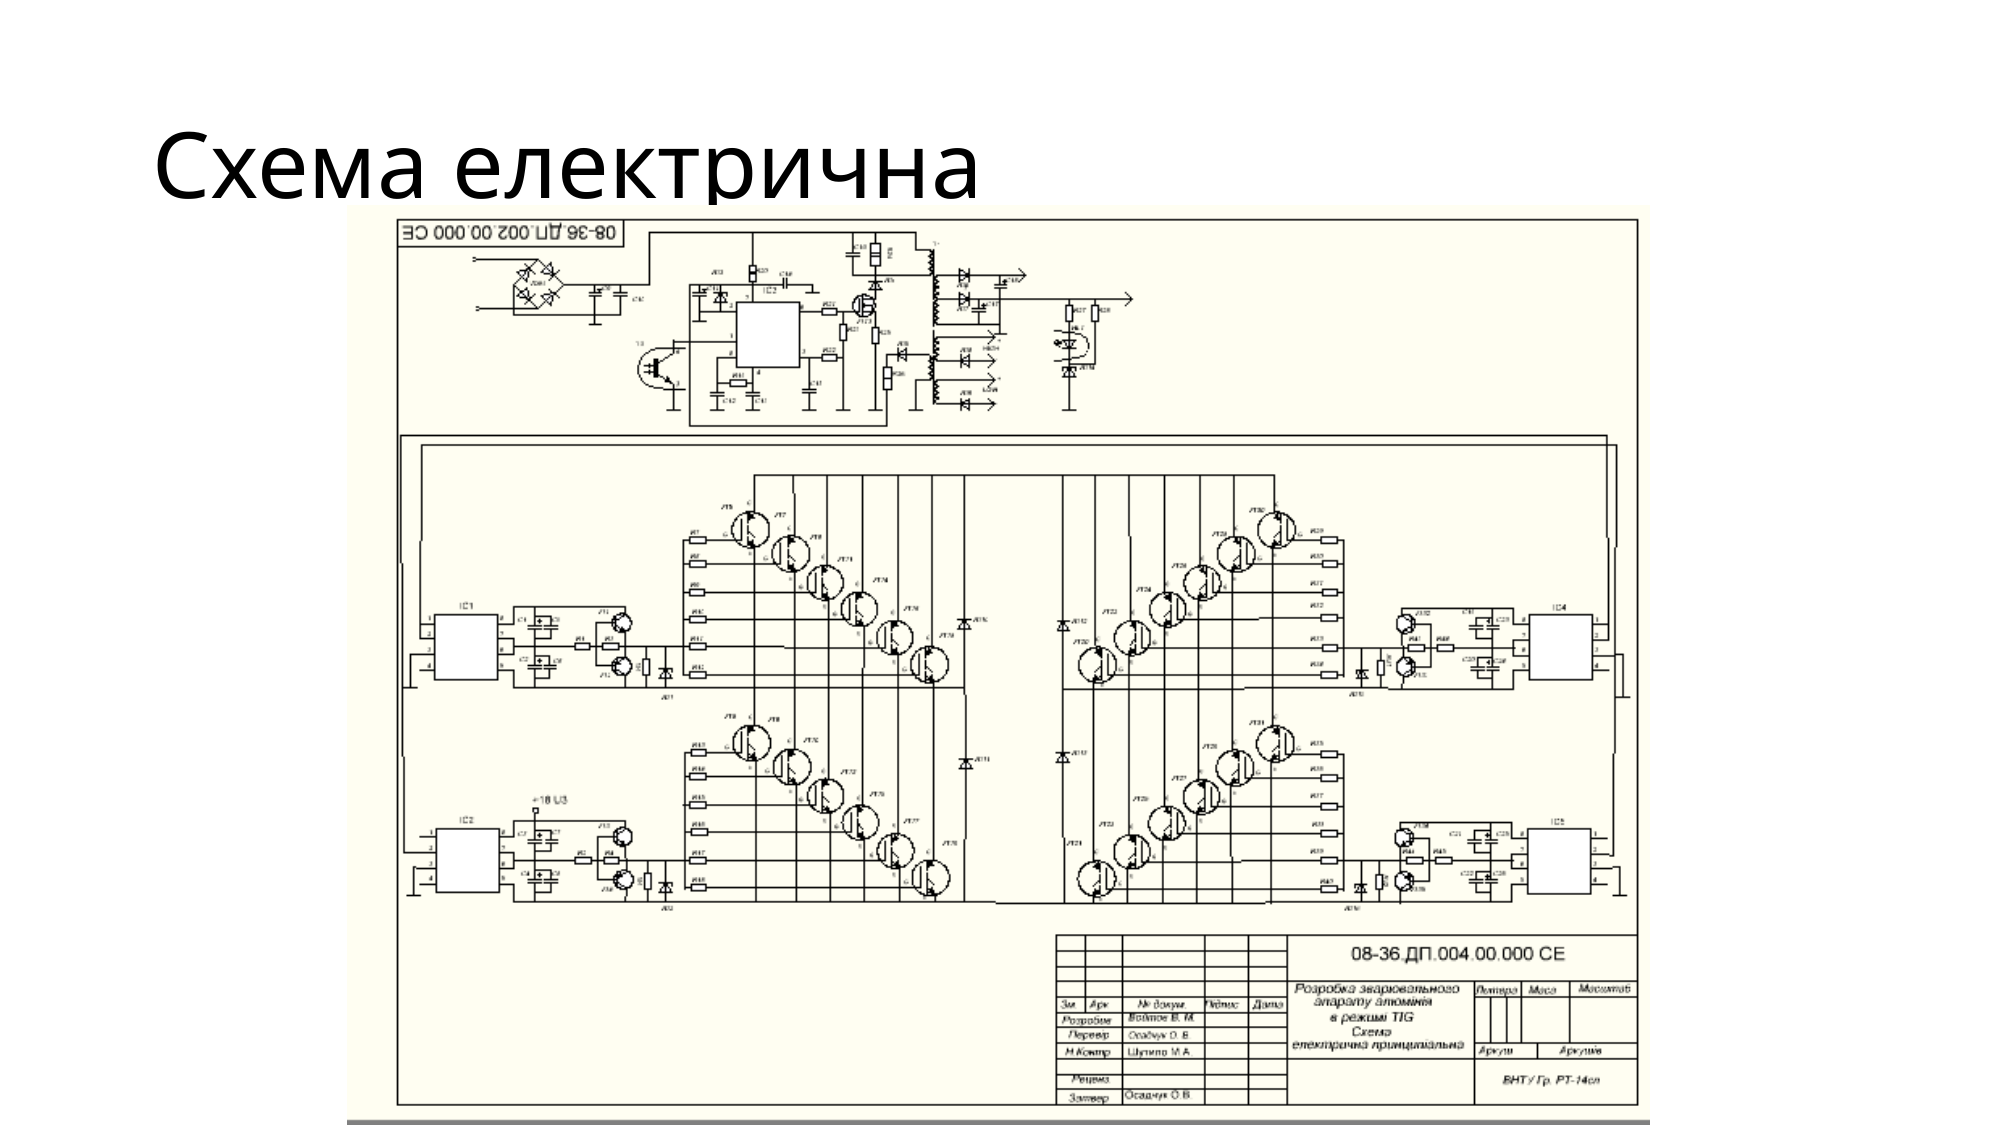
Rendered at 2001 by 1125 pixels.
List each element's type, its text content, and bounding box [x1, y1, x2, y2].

title Схема електрична [137, 59, 1863, 278]
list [347, 205, 1650, 1125]
